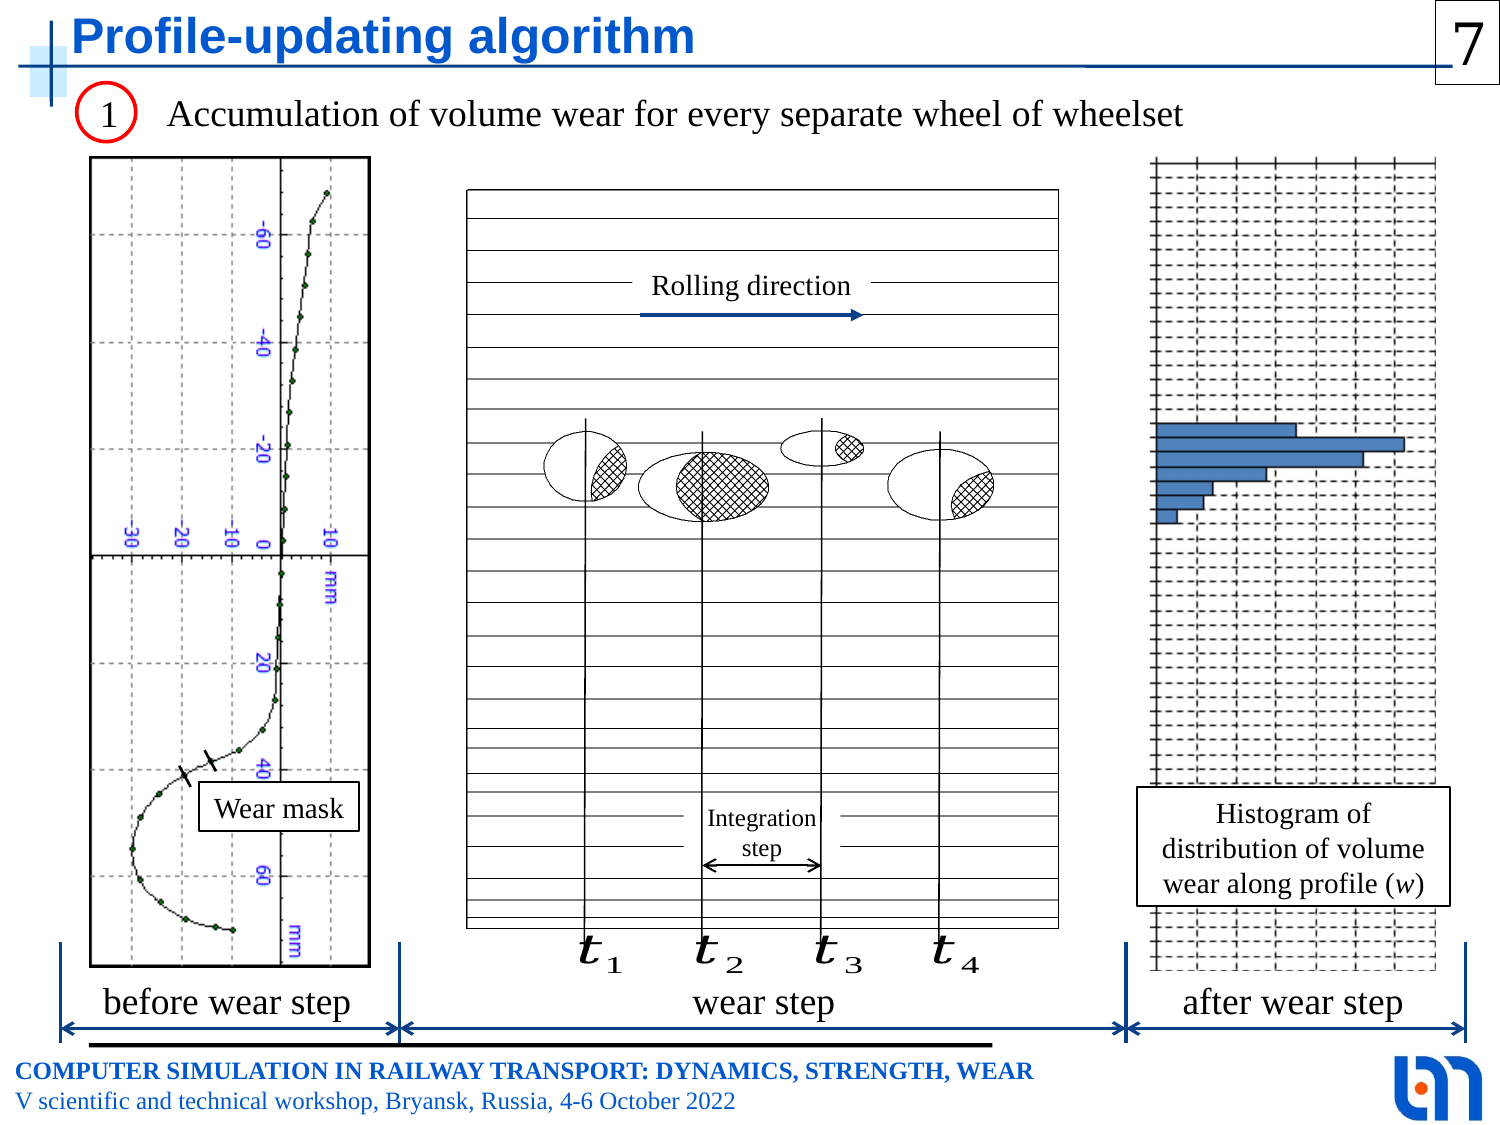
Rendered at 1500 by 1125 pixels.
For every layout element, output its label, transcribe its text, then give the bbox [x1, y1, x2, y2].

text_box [179, 765, 191, 788]
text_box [204, 749, 217, 772]
text_box 1 [74, 80, 138, 144]
text_box wear step [677, 969, 851, 1027]
picture [89, 156, 371, 968]
picture [703, 866, 820, 929]
picture [466, 157, 1500, 929]
text_box after wear step [1167, 969, 1419, 1027]
text_box before wear step [88, 975, 367, 1027]
text_box Accumulation of volume wear for every separate wheel of wheelset [151, 81, 1201, 142]
text_box 7 [1435, 0, 1500, 85]
picture [1150, 907, 1435, 971]
picture [1391, 1052, 1485, 1123]
title Profile-updating algorithm [70, 0, 1435, 64]
text_box Histogram of distribution of volume wear along profile (w) [1137, 786, 1450, 907]
